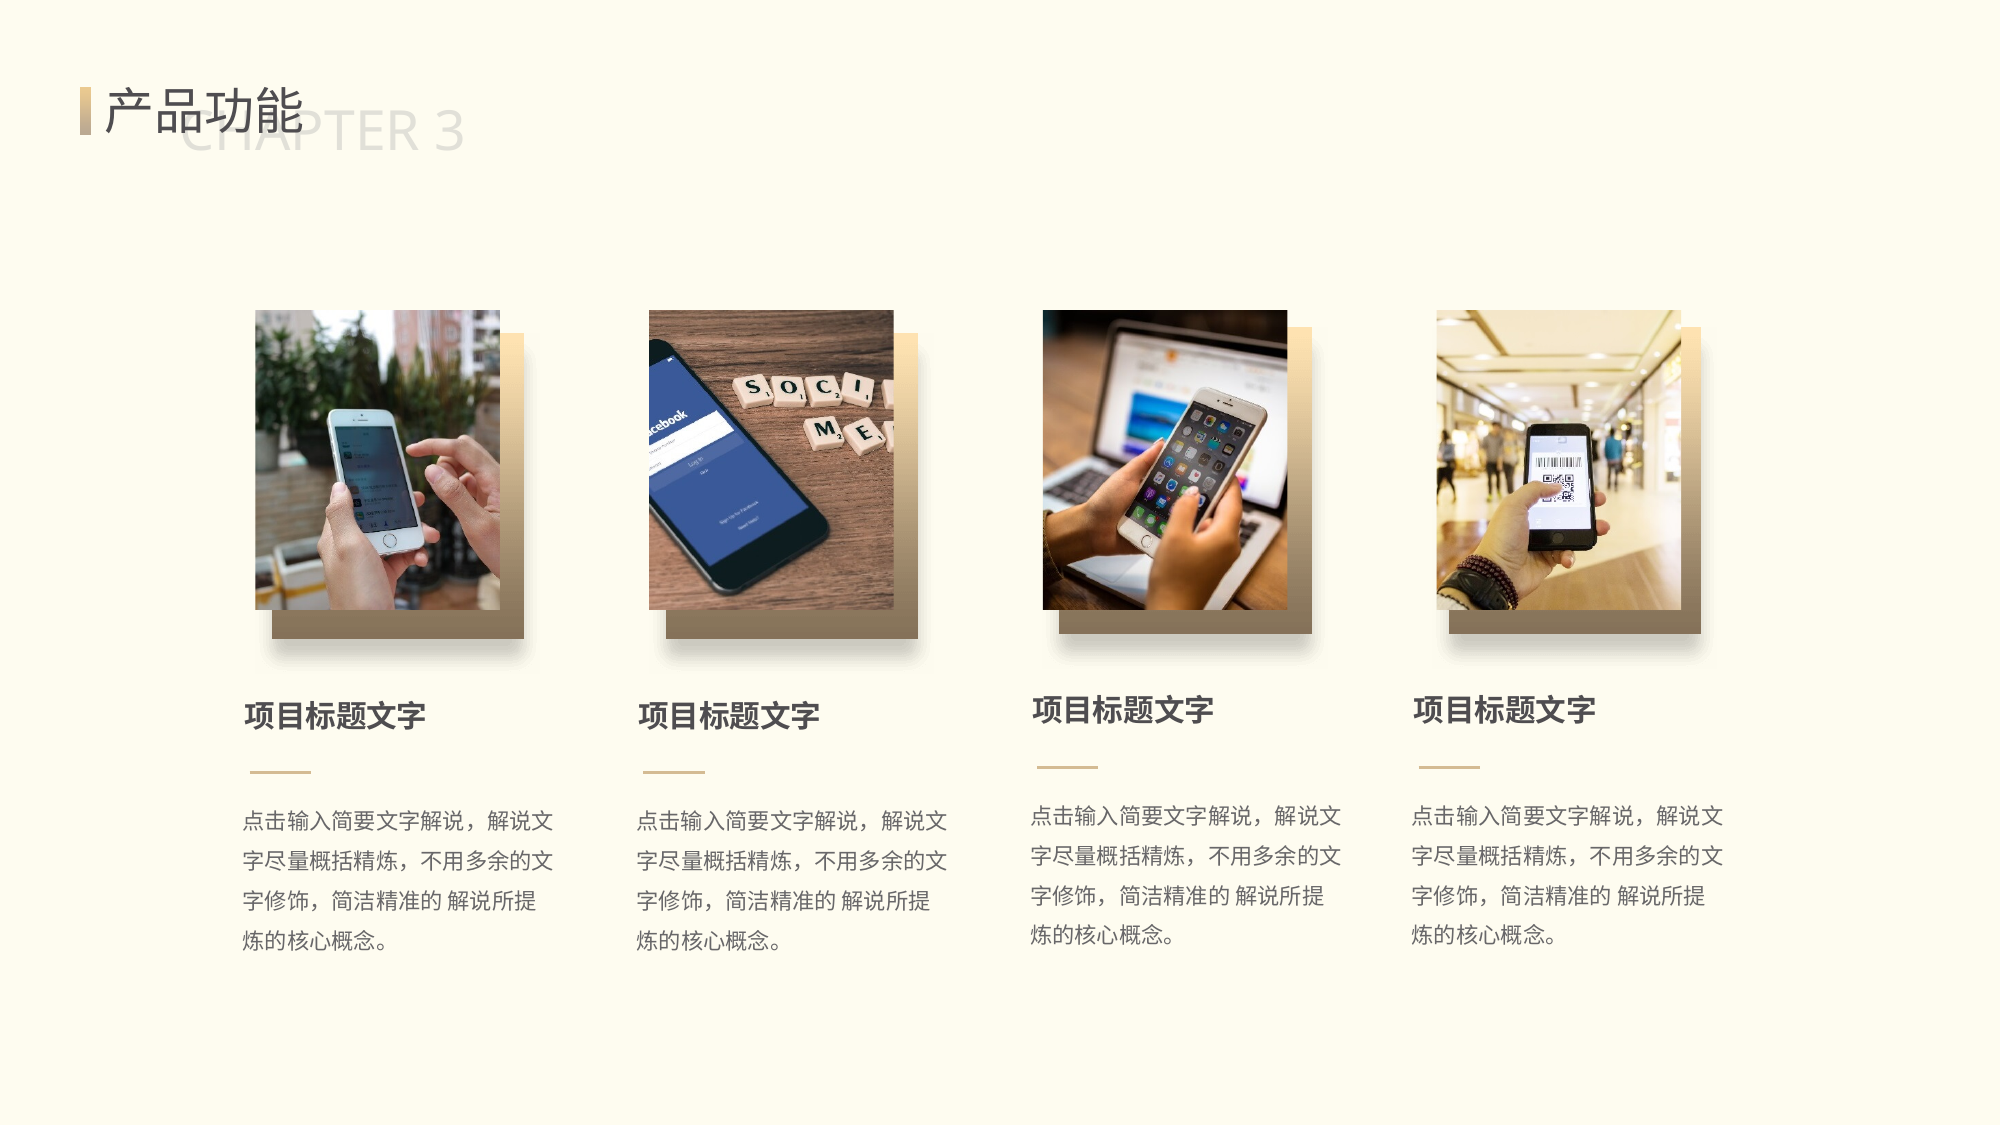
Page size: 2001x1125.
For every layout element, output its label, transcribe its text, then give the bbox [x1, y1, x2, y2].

picture [1042, 327, 1328, 669]
text_box 项目标题文字 [1017, 683, 1231, 736]
text_box [1041, 309, 1289, 327]
picture [255, 332, 540, 674]
text_box [1435, 309, 1683, 326]
text_box [253, 309, 502, 333]
picture [1432, 327, 1718, 669]
text_box 项目标题文字 [623, 689, 837, 741]
text_box 点击输入简要文字解说，解说文字尽量概括精炼，不用多余的文字修饰，简洁精准的 解说所提炼的核心概念。 [1397, 781, 1741, 956]
text_box 点击输入简要文字解说，解说文字尽量概括精炼，不用多余的文字修饰，简洁精准的 解说所提炼的核心概念。 [1015, 781, 1359, 956]
text_box 项目标题文字 [1398, 683, 1612, 736]
text_box [647, 309, 896, 332]
text_box 产品功能 [89, 72, 320, 147]
text_box 项目标题文字 [229, 689, 443, 741]
picture [648, 332, 934, 674]
text_box 点击输入简要文字解说，解说文字尽量概括精炼，不用多余的文字修饰，简洁精准的 解说所提炼的核心概念。 [227, 786, 571, 962]
text_box CHAPTER 3 [164, 87, 482, 170]
text_box 点击输入简要文字解说，解说文字尽量概括精炼，不用多余的文字修饰，简洁精准的 解说所提炼的核心概念。 [621, 786, 965, 962]
picture [80, 87, 91, 136]
